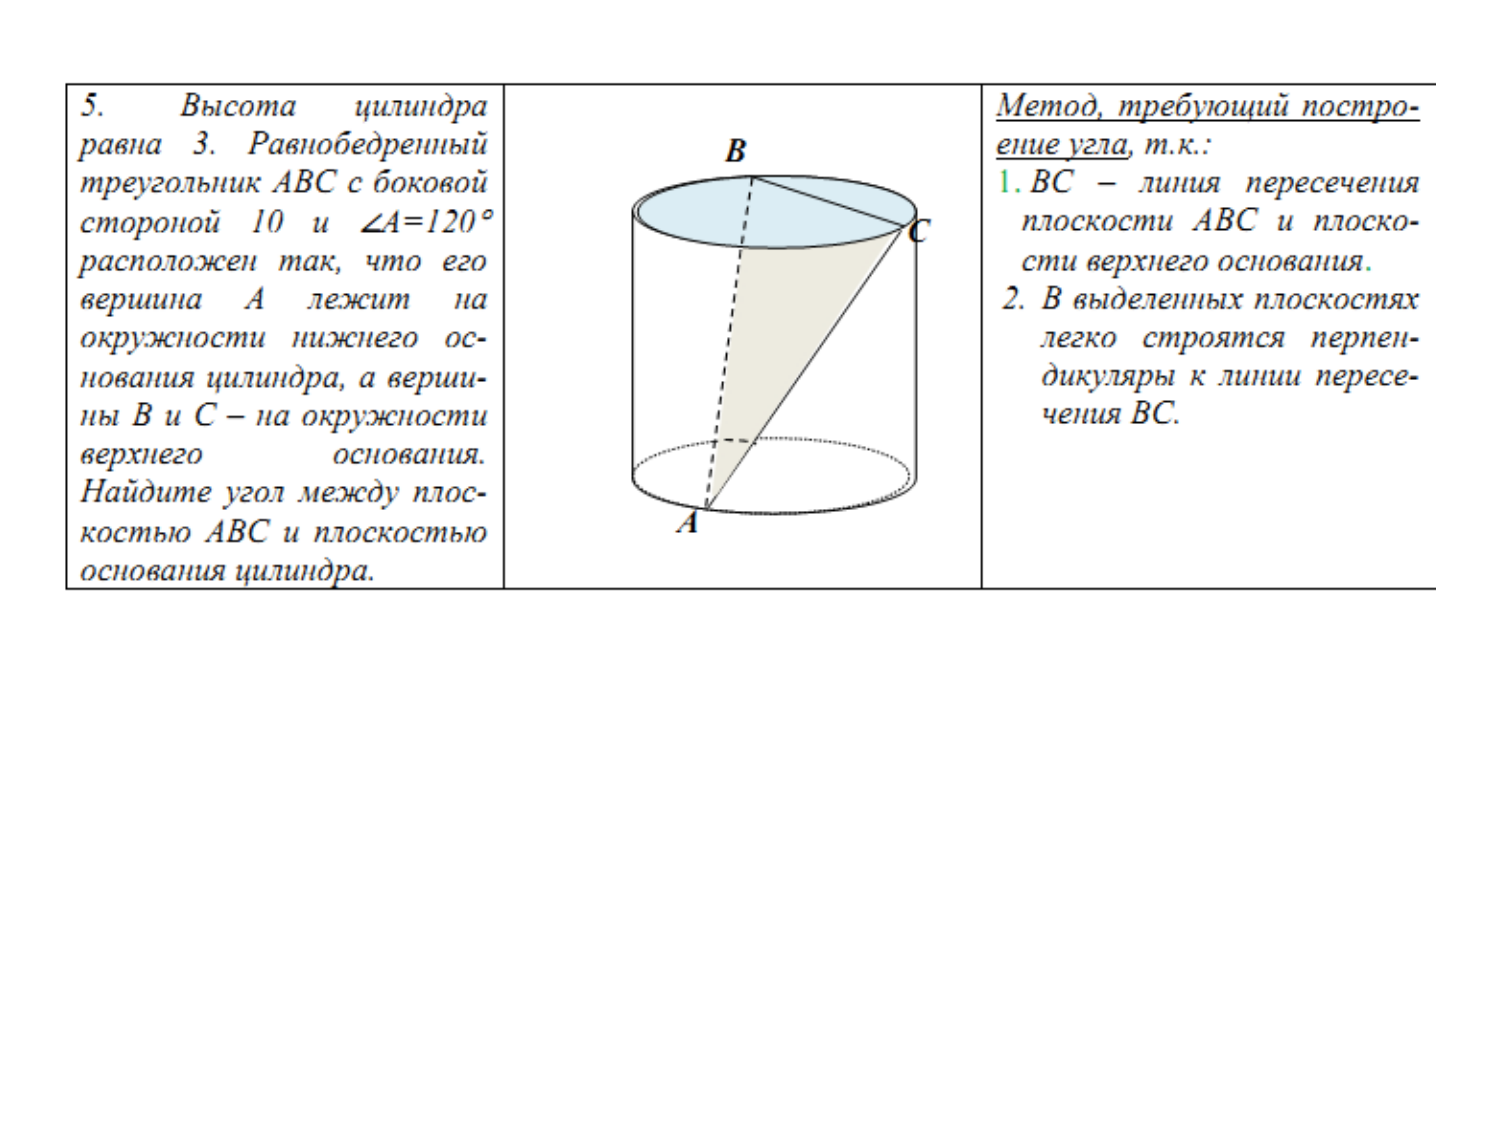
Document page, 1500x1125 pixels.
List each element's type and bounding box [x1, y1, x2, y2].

picture [64, 77, 1436, 597]
